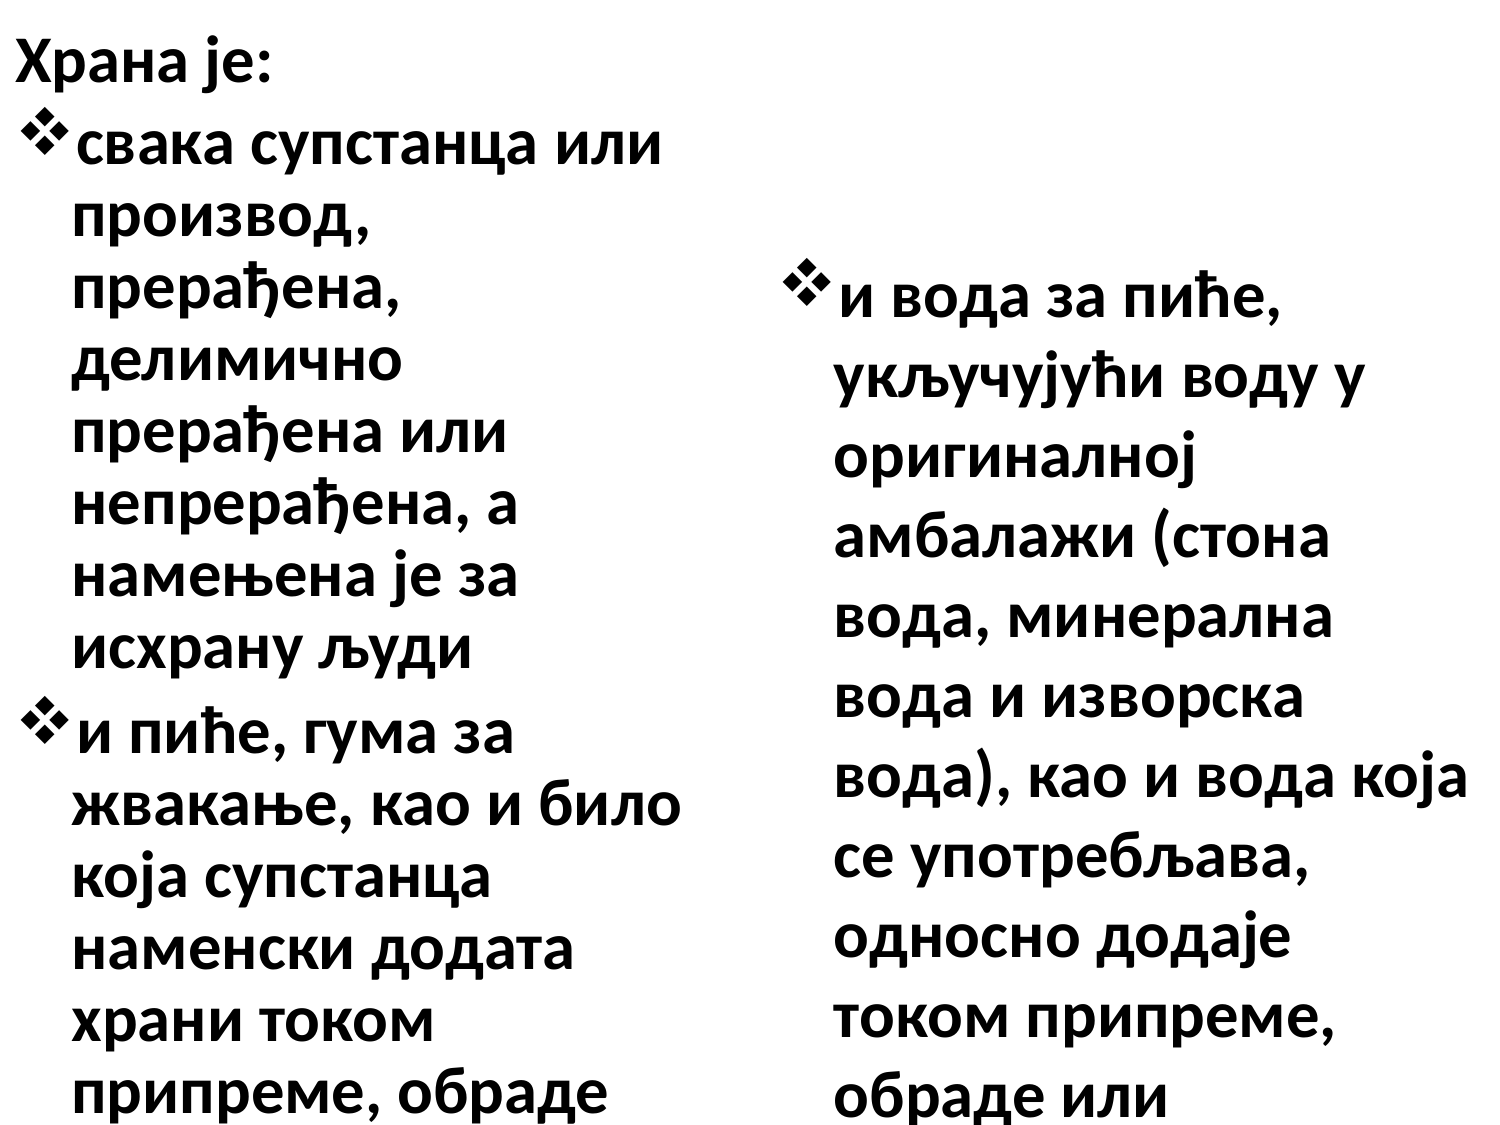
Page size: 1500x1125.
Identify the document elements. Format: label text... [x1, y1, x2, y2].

list свака супстанца или производ, прерађена, делимично прерађена или непрерађена, а намењенa је за исхрану људи и пиће, гума за жвакање, као и било која супстанца наменски додата храни током припреме, обраде или производње [0, 99, 713, 1125]
list и вода за пиће, укључујући воду у оригиналној амбалажи (стона вода, минерална вода и изворска вода), као и вода која се употребљава, односно додаје током припреме, обраде или производње хране [762, 243, 1500, 1006]
title Храна је: [0, 0, 375, 99]
